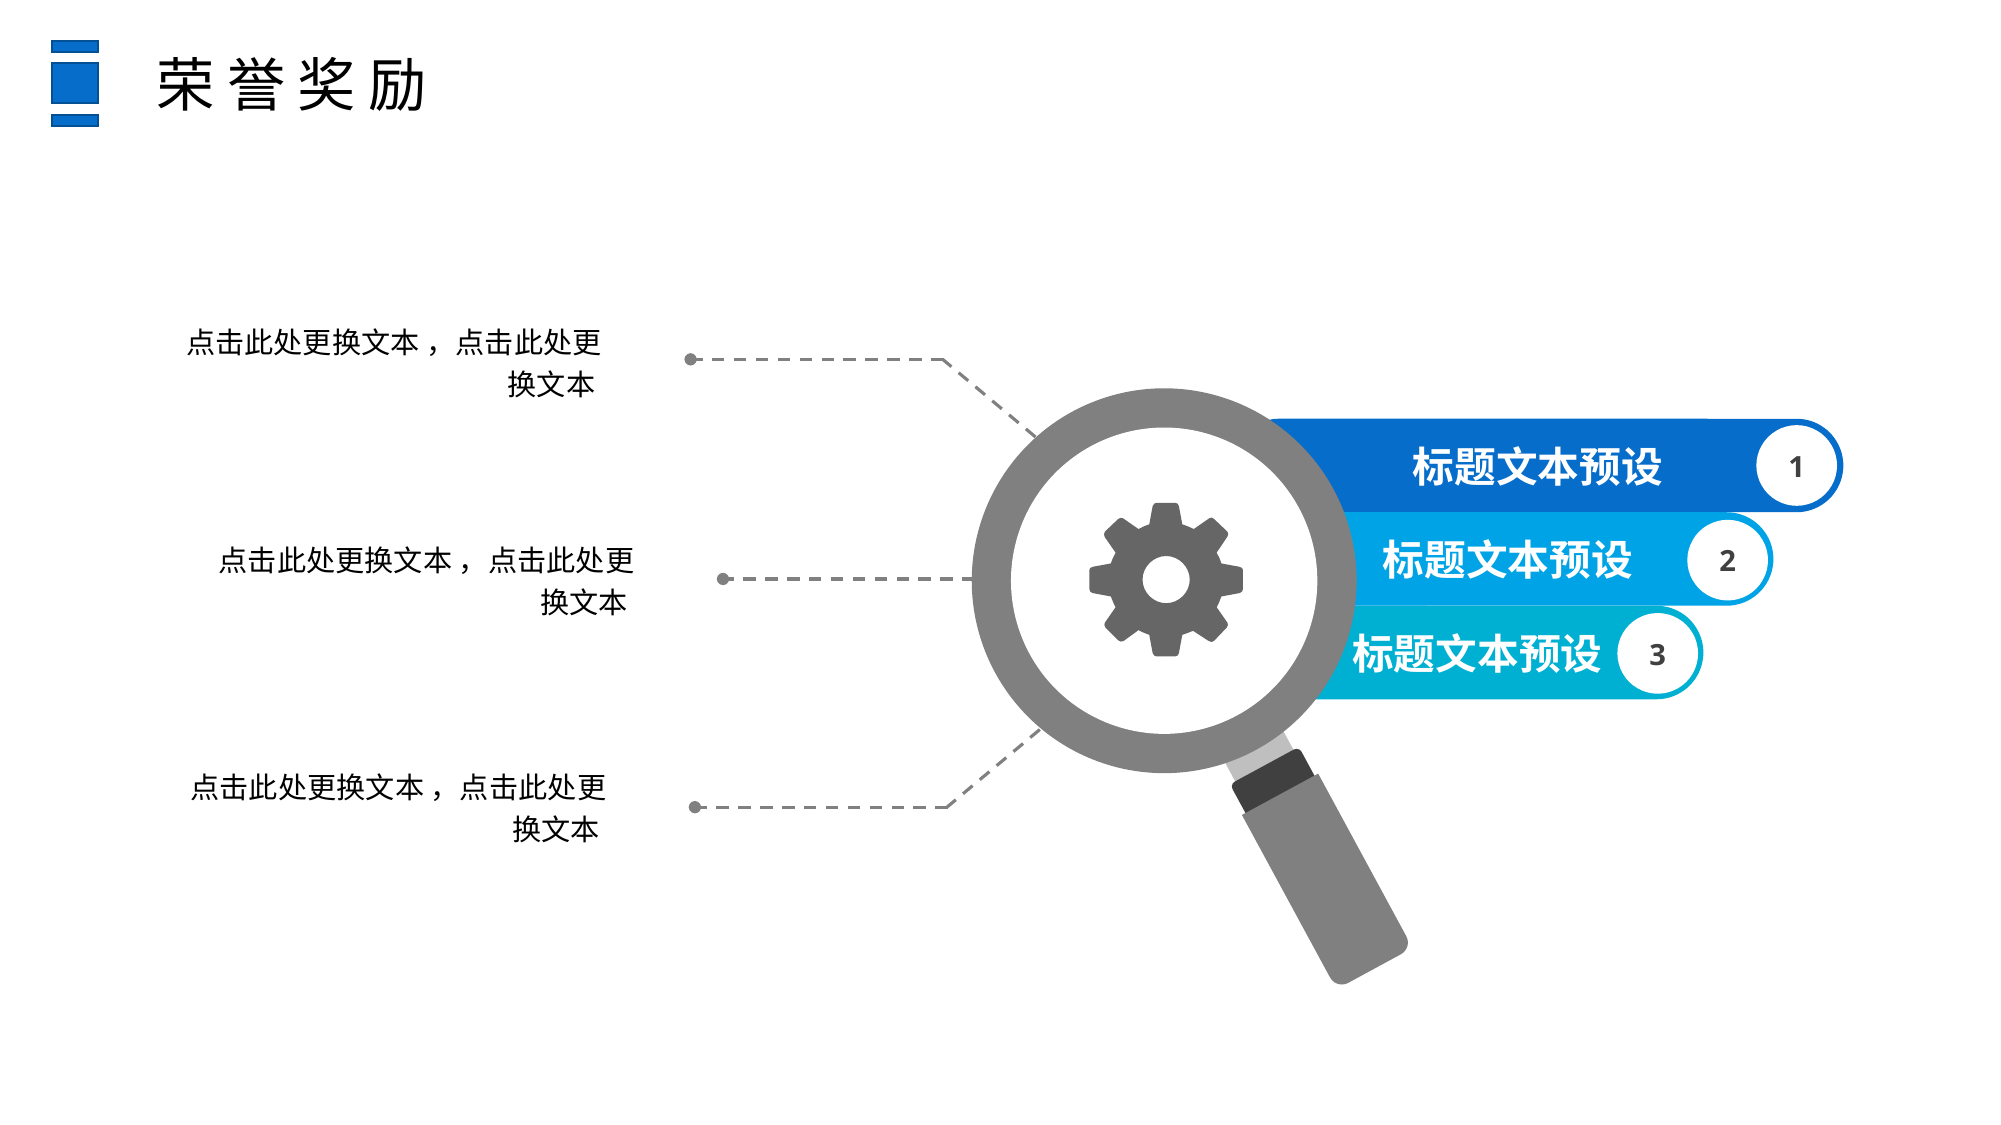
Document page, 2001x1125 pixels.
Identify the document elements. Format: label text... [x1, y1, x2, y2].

text_box 荣誉奖励 [141, 40, 577, 126]
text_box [51, 40, 99, 126]
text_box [157, 309, 1844, 1007]
